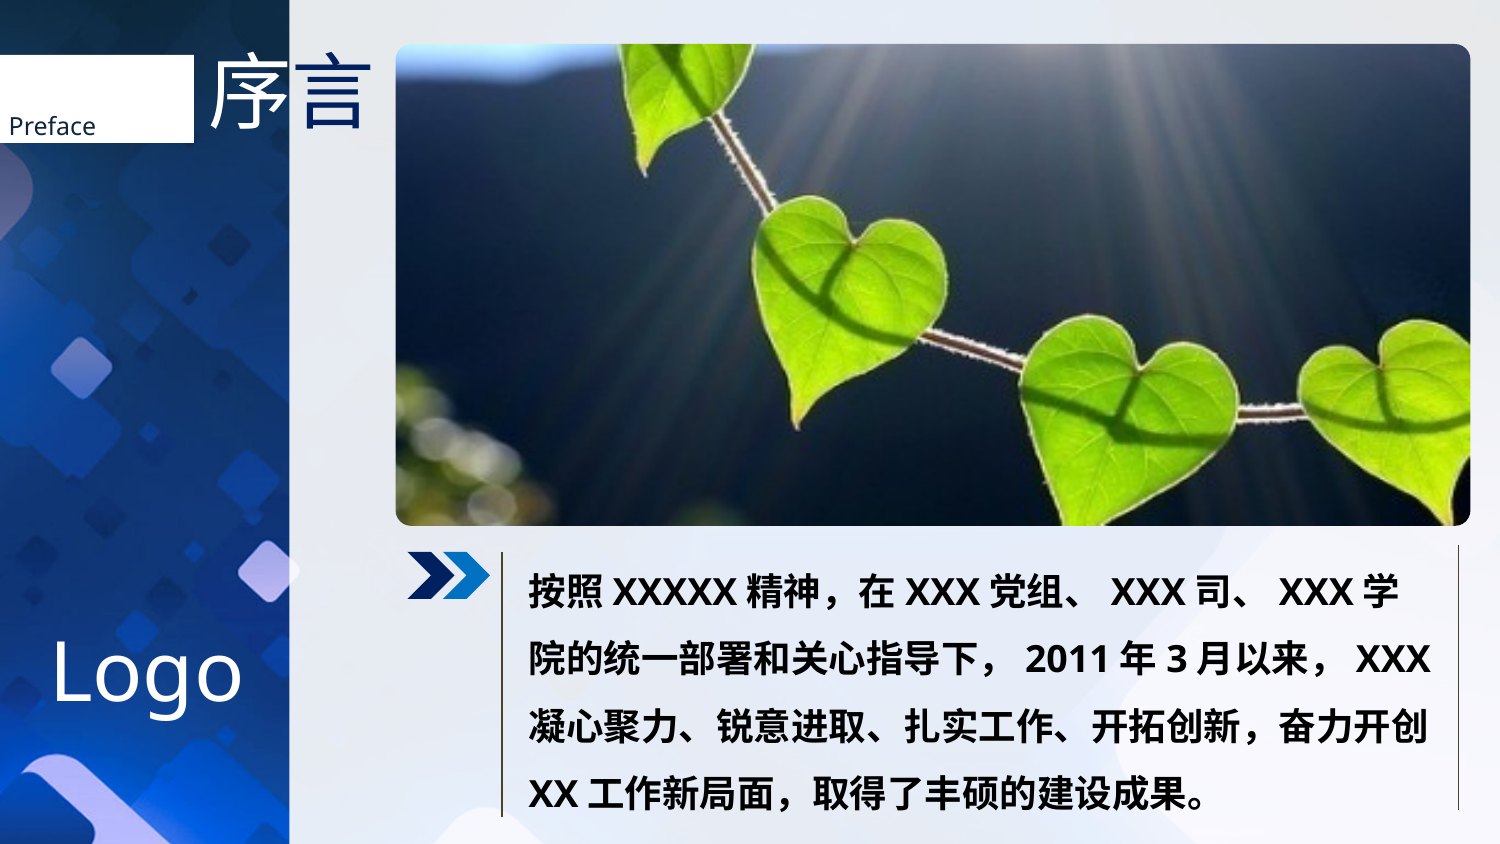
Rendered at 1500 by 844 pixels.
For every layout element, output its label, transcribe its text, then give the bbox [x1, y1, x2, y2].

text_box 按照XXXXX精神，在XXX党组、XXX司、XXX学院的统一部署和关心指导下，2011年3月以来，XXX凝心聚力、锐意进取、扎实工作、开拓创新，奋力开创XX工作新局面，取得了丰硕的建设成果。 [513, 537, 1447, 823]
text_box 序言 [193, 32, 436, 147]
text_box [0, 53, 196, 102]
text_box [405, 549, 457, 602]
text_box Logo [34, 610, 260, 726]
picture [0, 0, 289, 53]
picture [395, 43, 1471, 527]
picture [0, 147, 289, 844]
text_box [440, 549, 493, 602]
text_box Preface [0, 102, 201, 148]
